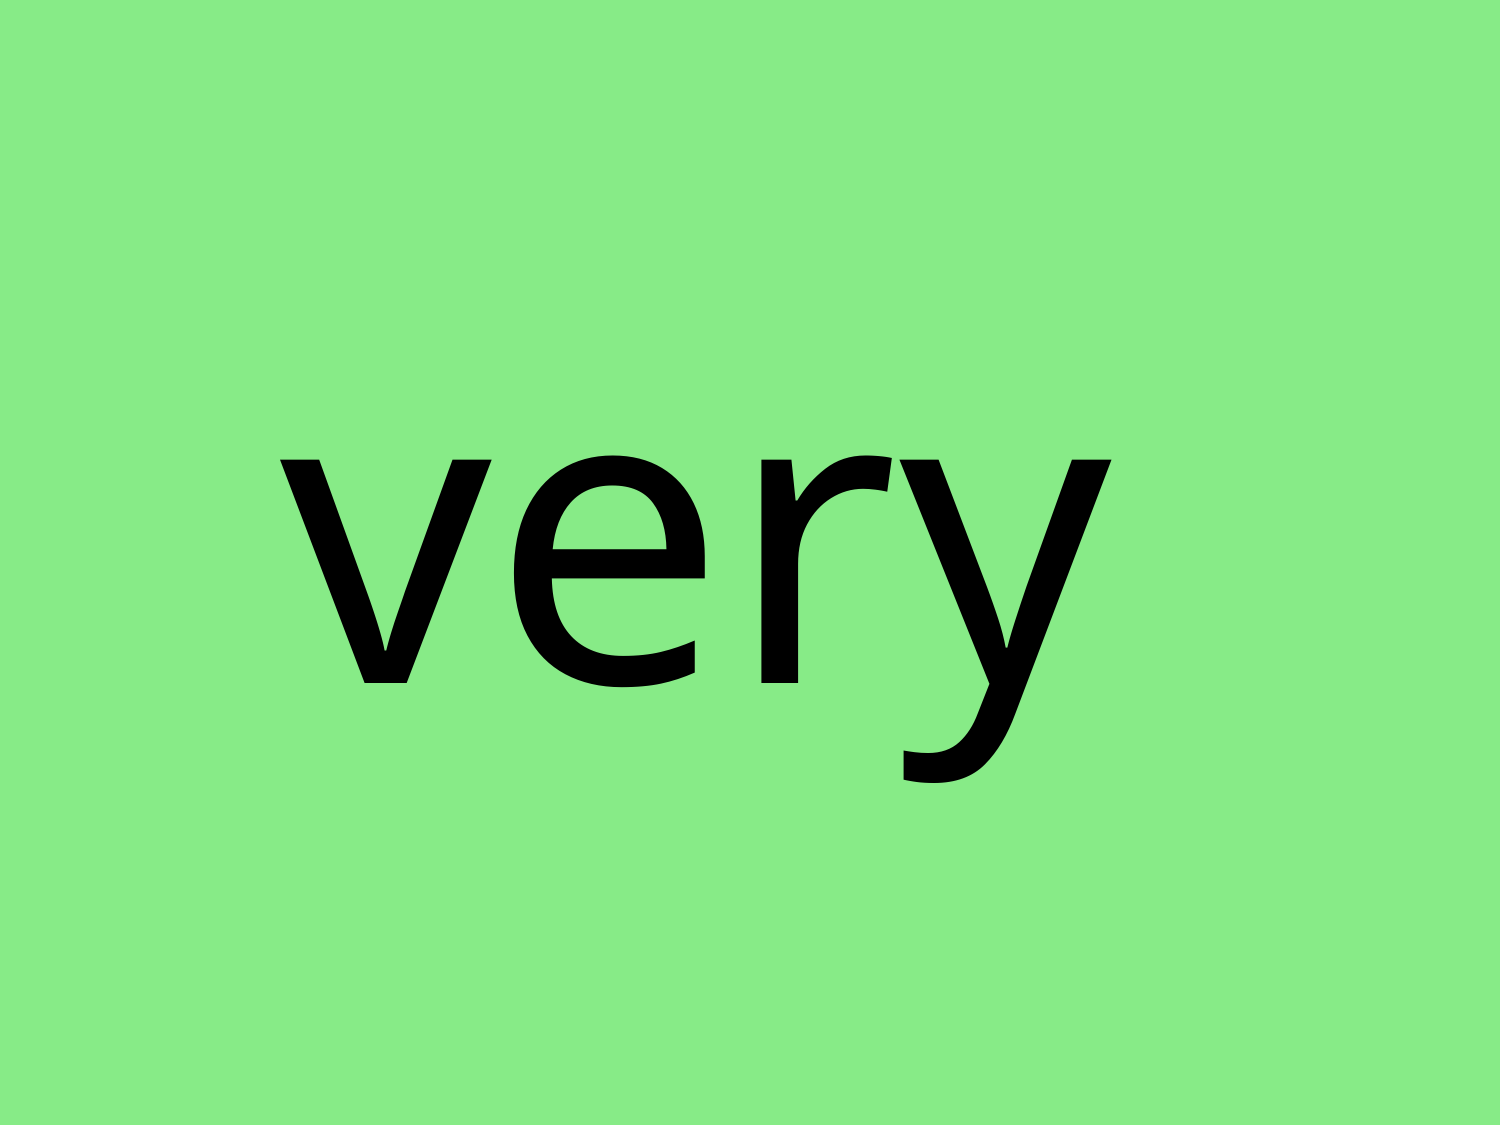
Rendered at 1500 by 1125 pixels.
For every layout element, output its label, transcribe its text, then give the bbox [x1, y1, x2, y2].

text_box very [41, 259, 1459, 775]
